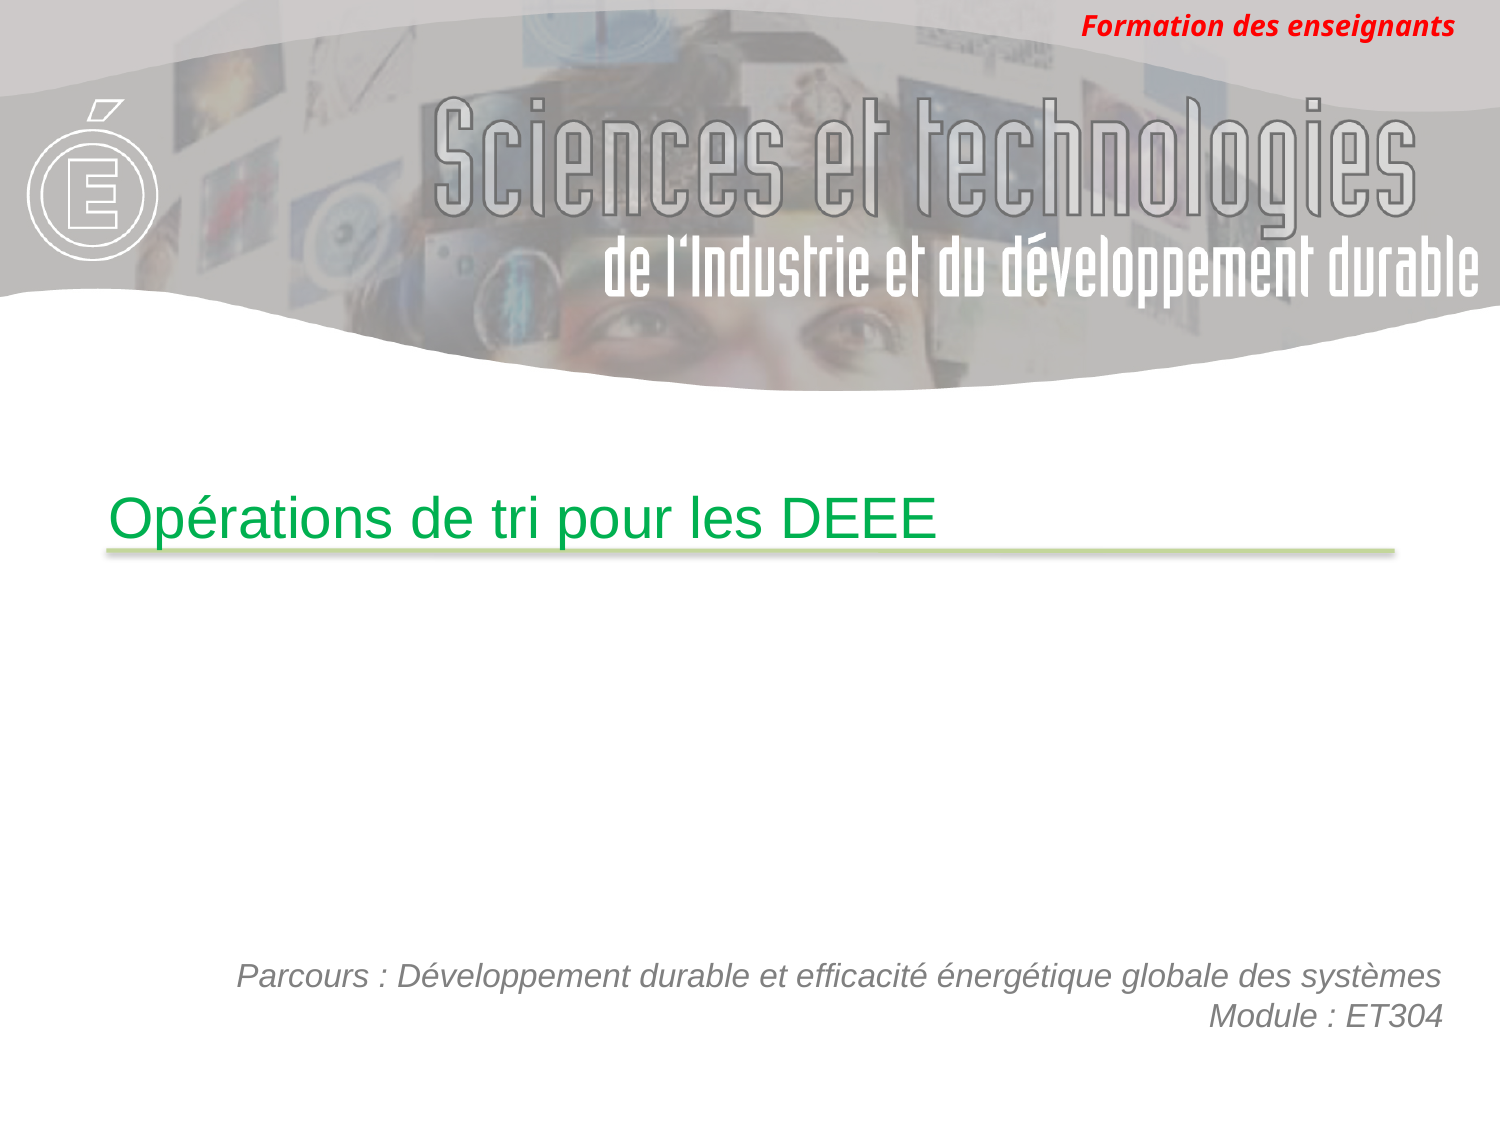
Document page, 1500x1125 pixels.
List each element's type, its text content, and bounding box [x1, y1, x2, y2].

text_box Parcours : Développement durable et efficacité énergétique globale des systèmes Module : ET304 [0, 947, 1459, 1042]
title Opérations de tri pour les DEEE [93, 468, 1420, 563]
